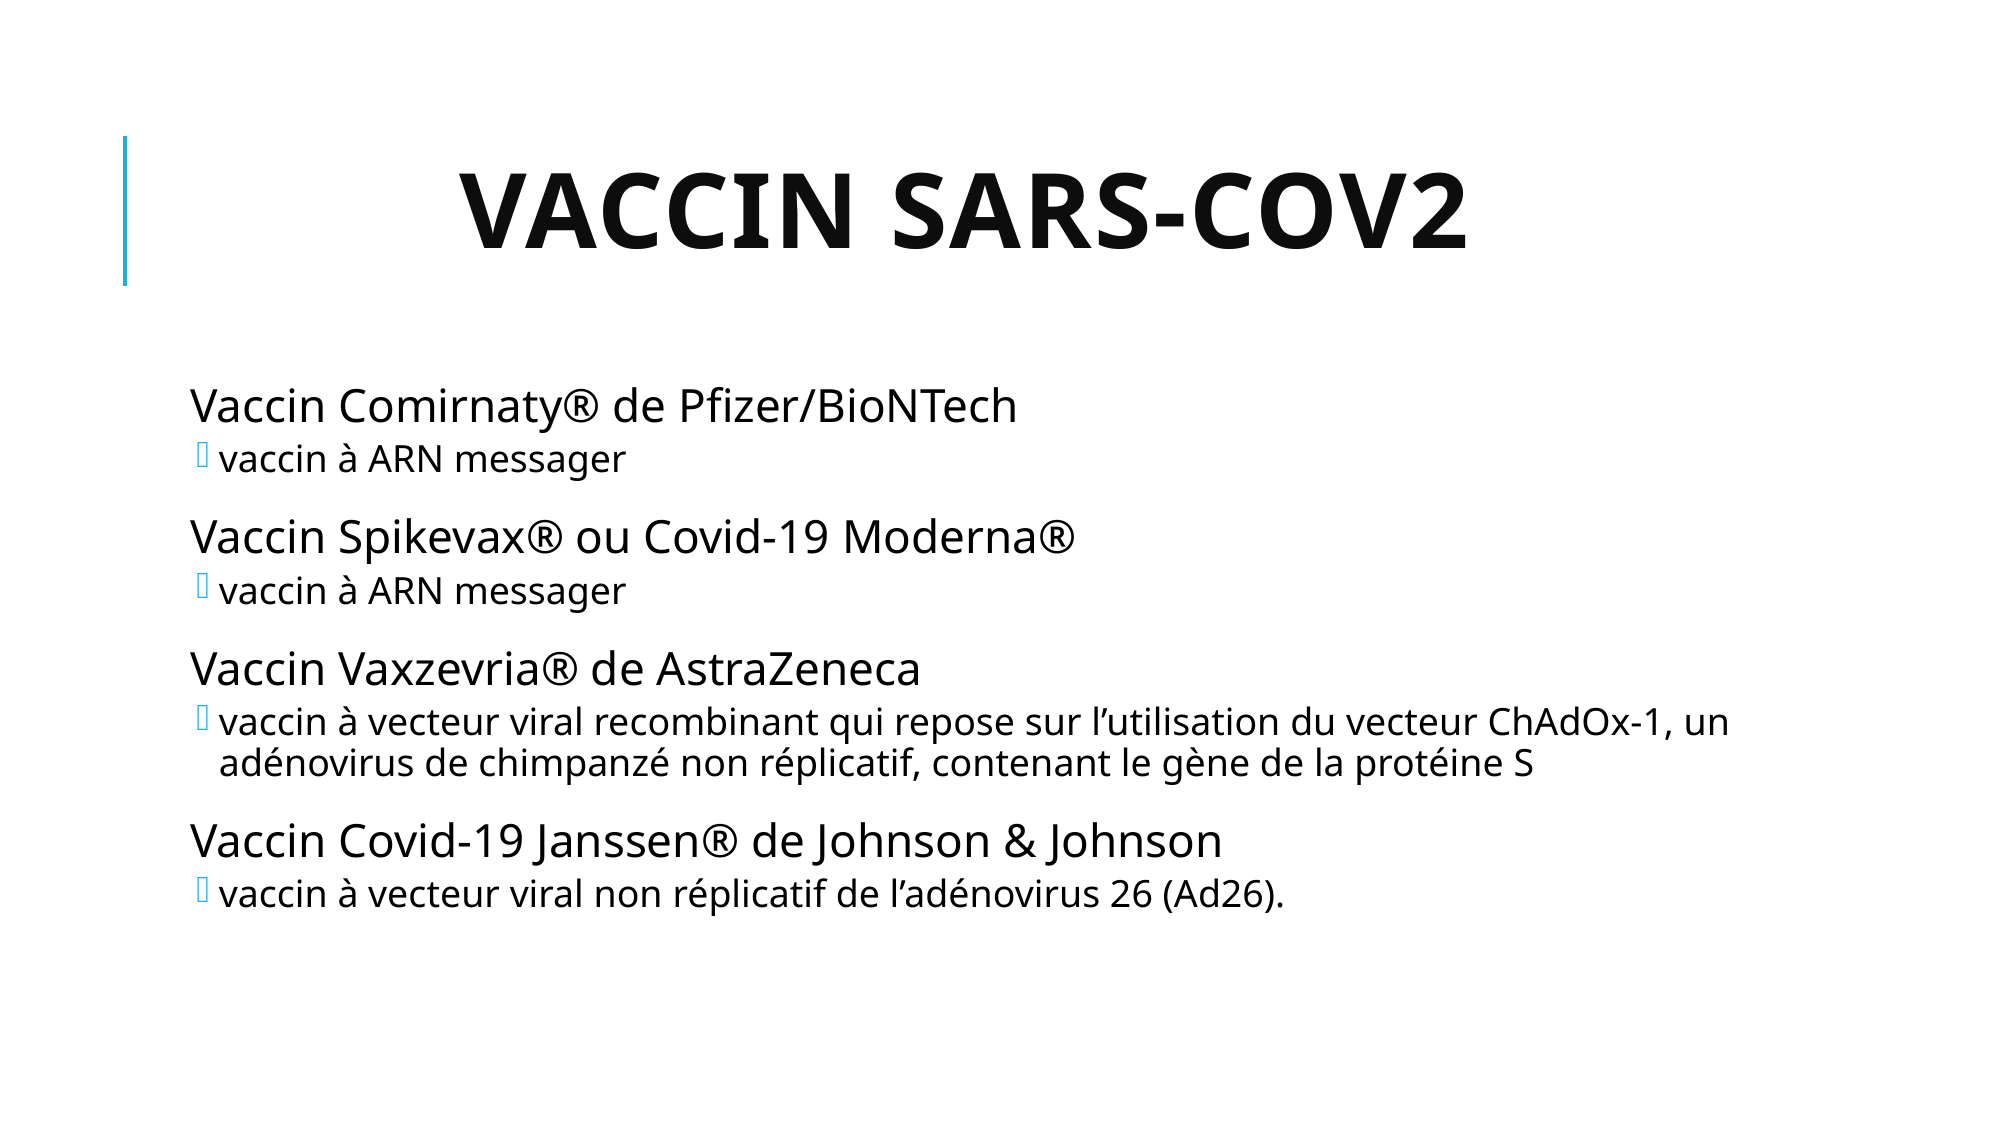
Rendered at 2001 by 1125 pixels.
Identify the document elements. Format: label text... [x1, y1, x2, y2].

title Vaccin Sars-CoV2 [168, 96, 1763, 342]
list Vaccin Comirnaty® de Pfizer/BioNTech vaccin à ARN messager Vaccin Spikevax® ou Covid-19 Moderna® vaccin à ARN messager Vaccin Vaxzevria® de AstraZeneca vaccin à vecteur viral recombinant qui repose sur l’utilisation du vecteur ChAdOx-1, un adénovirus de chimpanzé non réplicatif, contenant le gène de la protéine S Vaccin Covid-19 Janssen® de Johnson & Johnson vaccin à vecteur viral non réplicatif de l’adénovirus 26 (Ad26). [168, 375, 1763, 1035]
